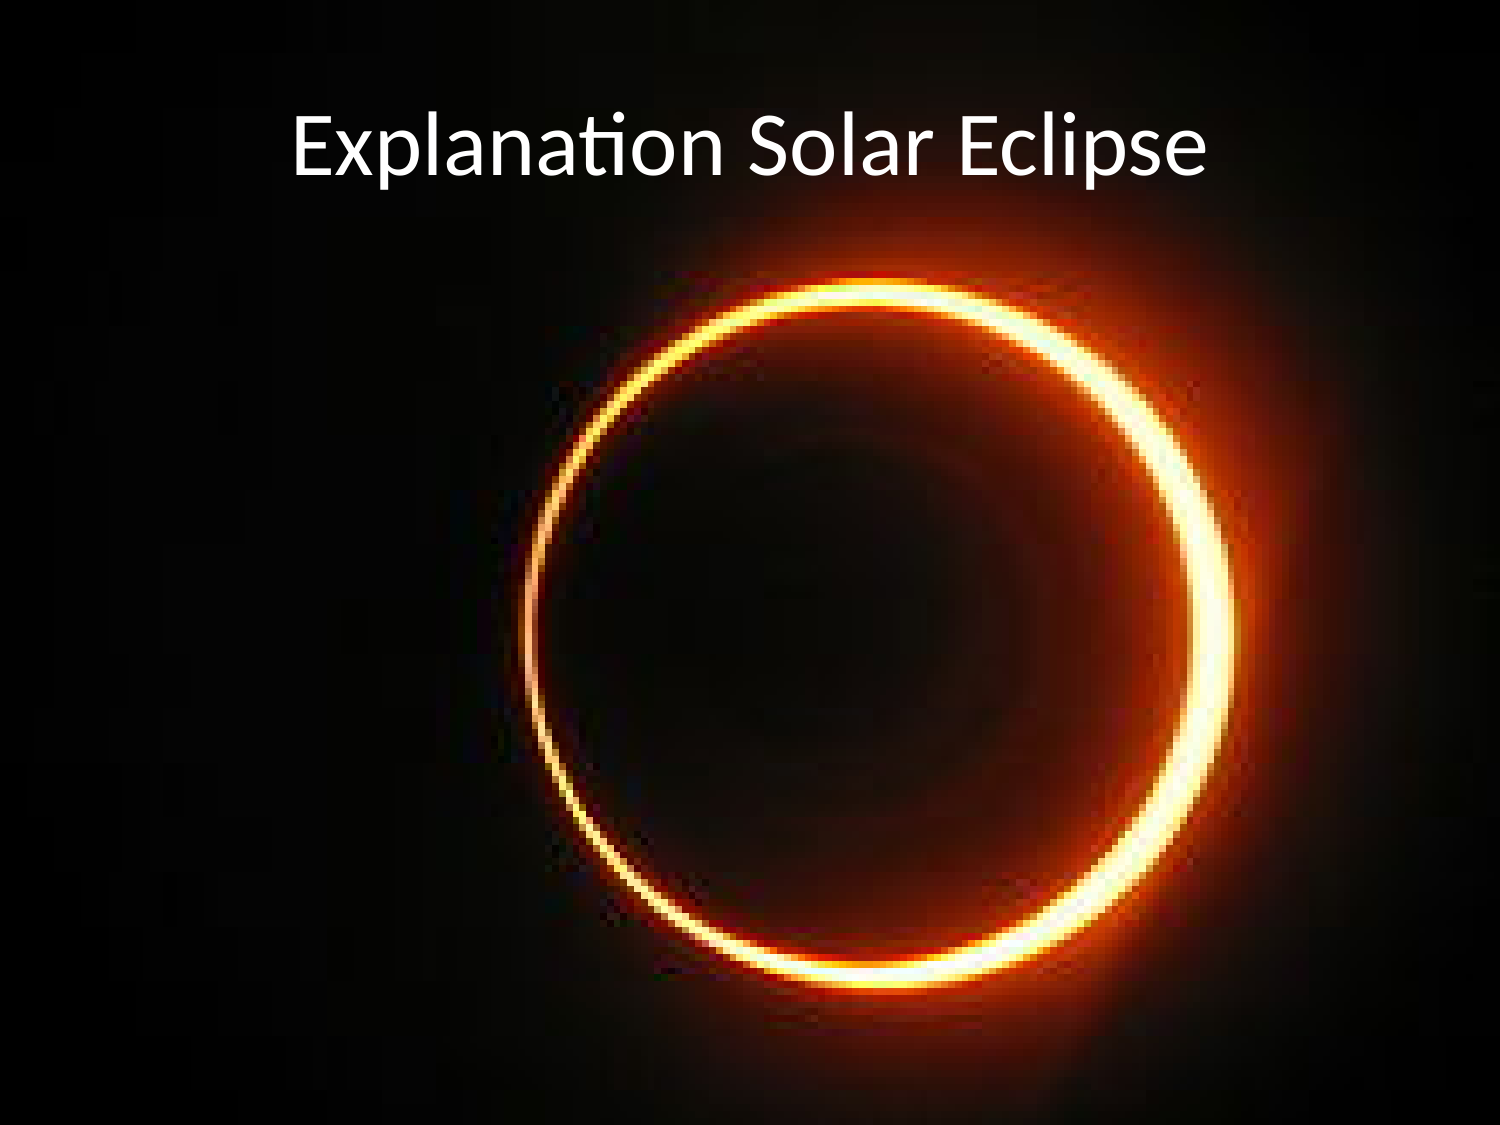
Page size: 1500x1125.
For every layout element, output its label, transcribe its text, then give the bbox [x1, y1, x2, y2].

title Explanation Solar Eclipse [75, 45, 1425, 233]
picture [0, 0, 1500, 1125]
